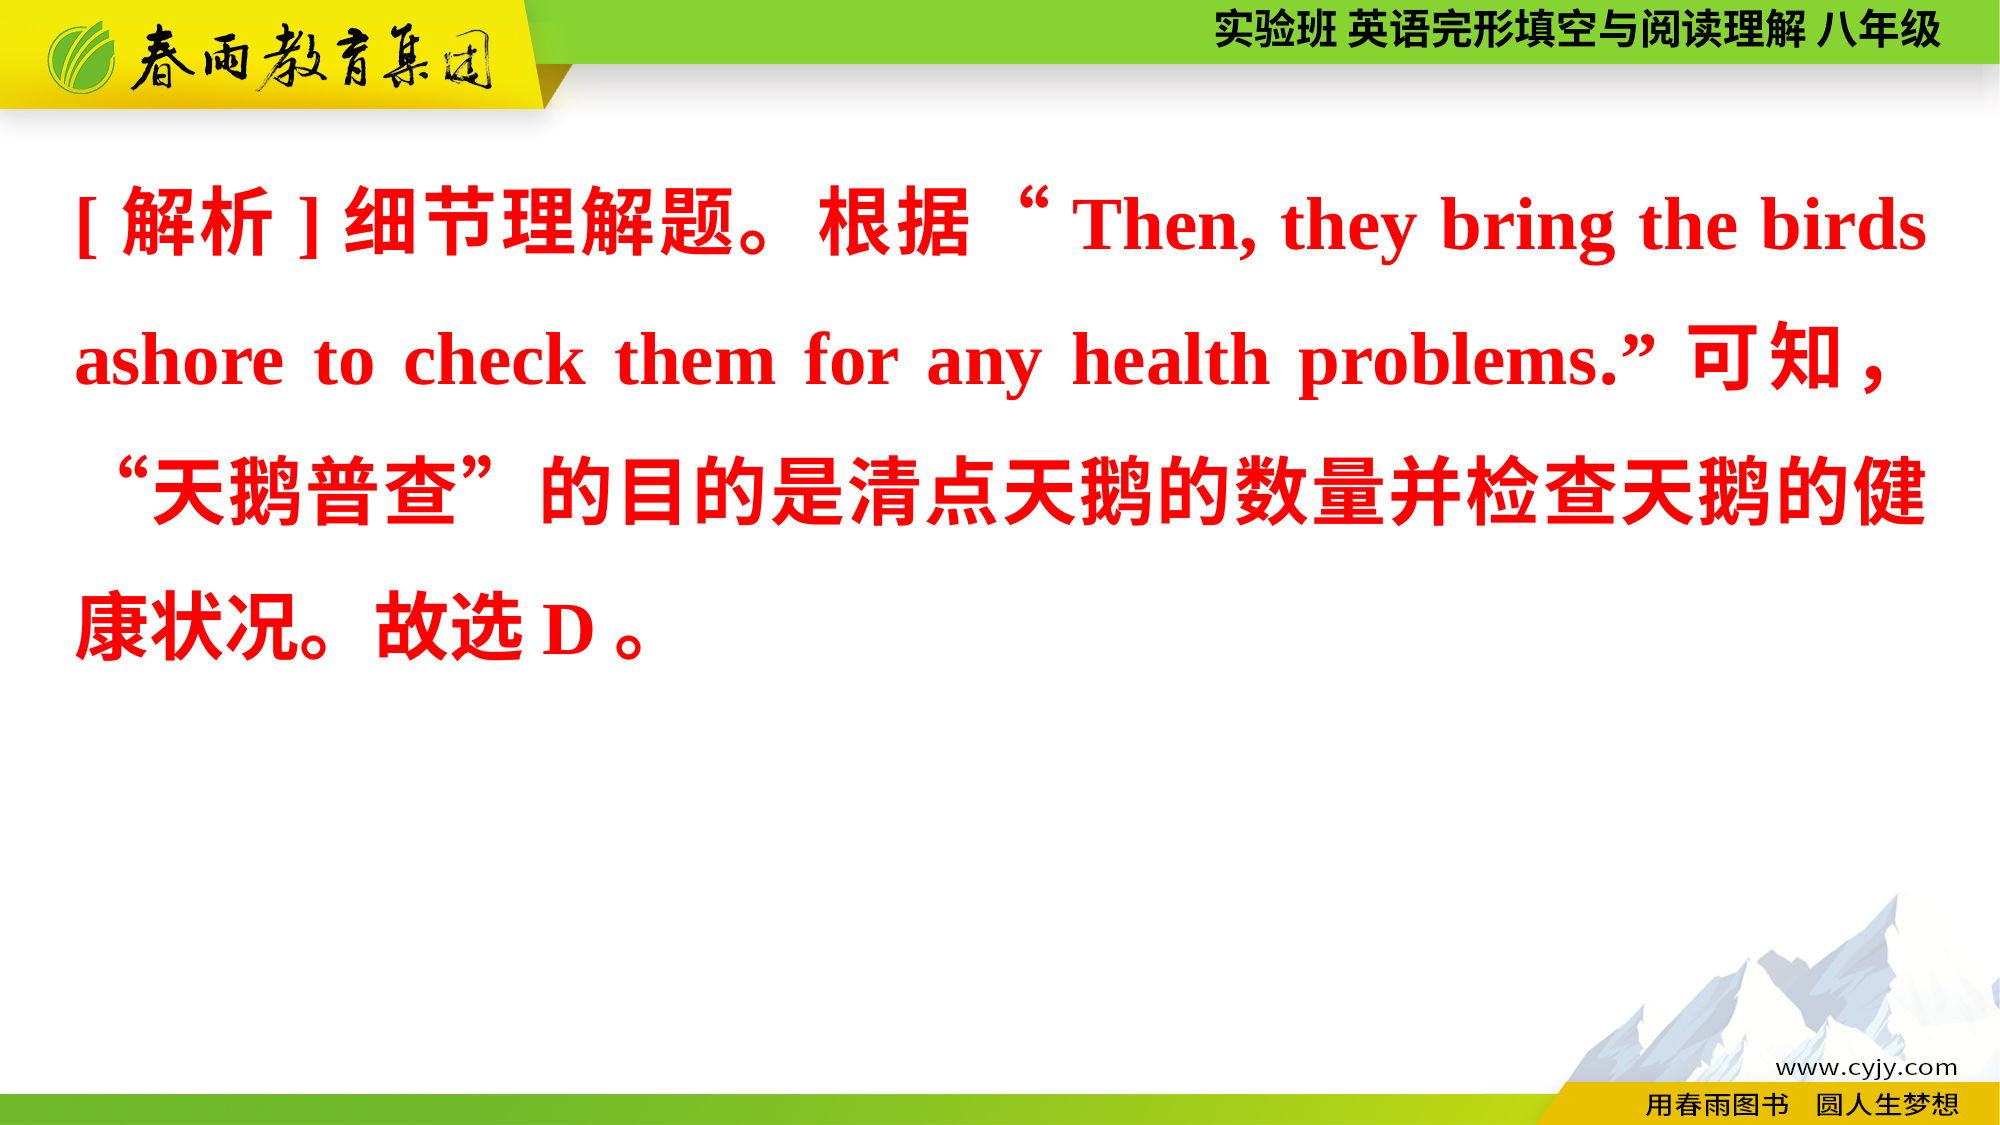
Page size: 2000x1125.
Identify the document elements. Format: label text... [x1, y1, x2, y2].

picture [0, 0, 2000, 1125]
list [解析]细节理解题。根据“Then, they bring the birds ashore to check them for any health problems.”可知，“天鹅普查”的目的是清点天鹅的数量并检查天鹅的健康状况。故选D。 [59, 122, 1944, 683]
